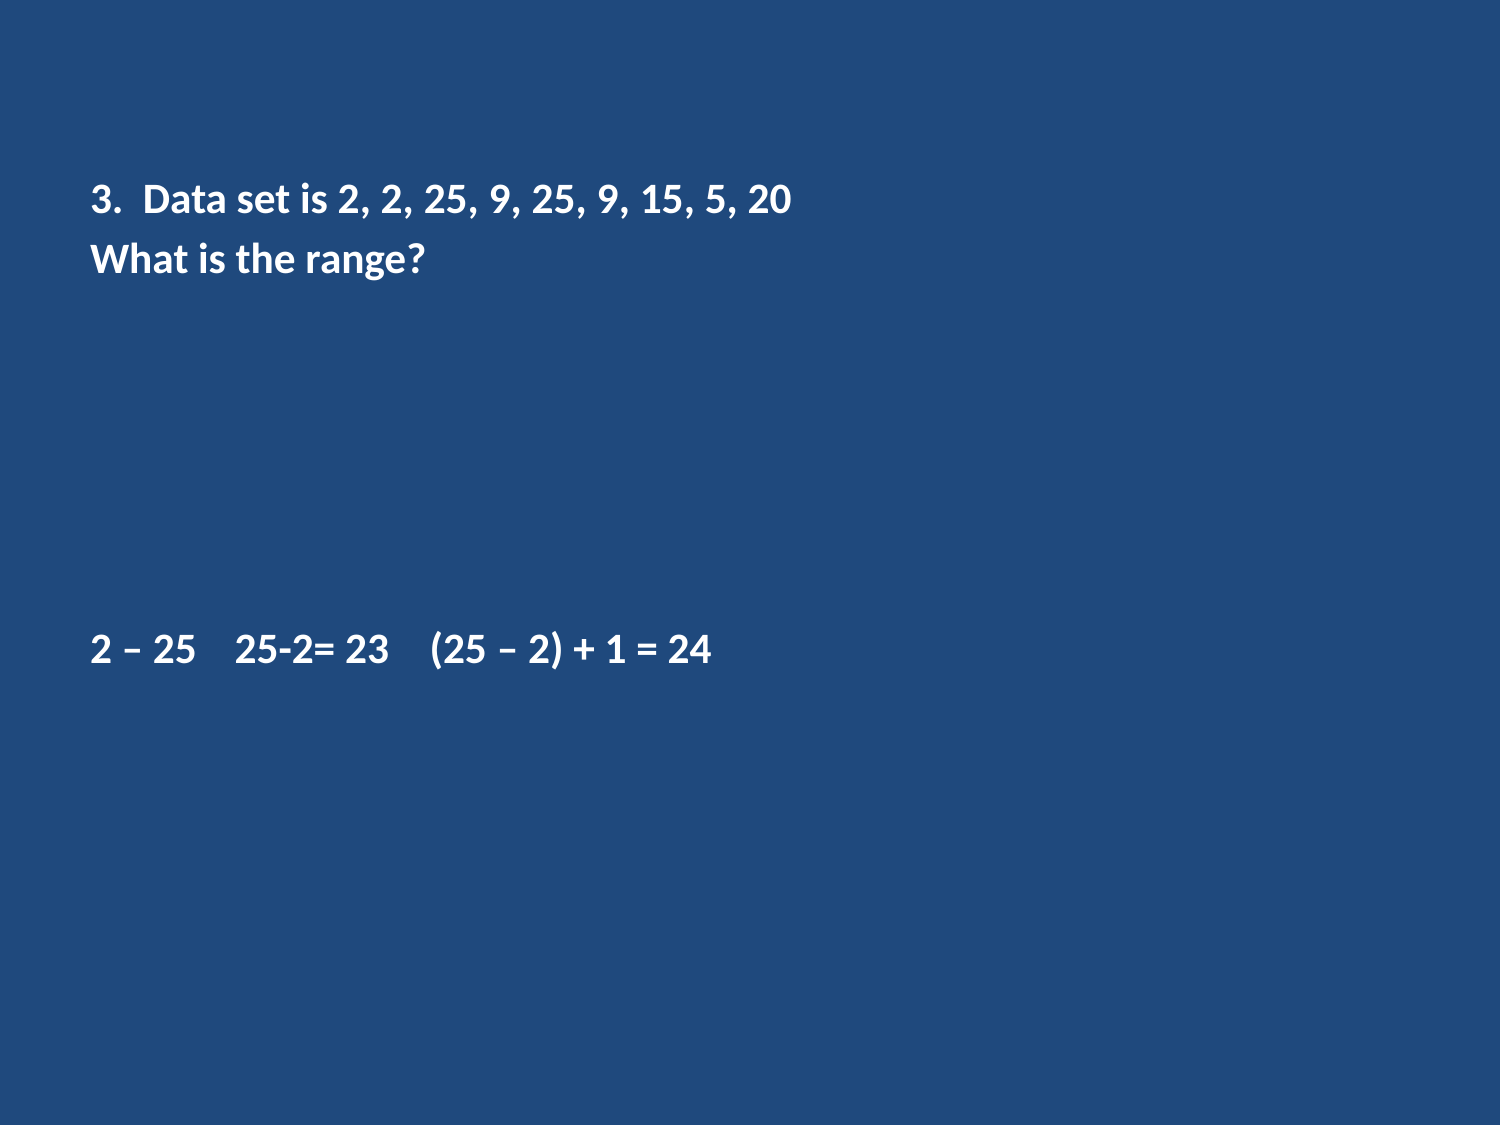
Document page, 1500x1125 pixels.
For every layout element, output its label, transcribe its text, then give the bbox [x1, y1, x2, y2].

list 3. Data set is 2, 2, 25, 9, 25, 9, 15, 5, 20 What is the range? 2 – 25 25-2= 23 (25 – 2) + 1 = 24 [75, 162, 1425, 905]
